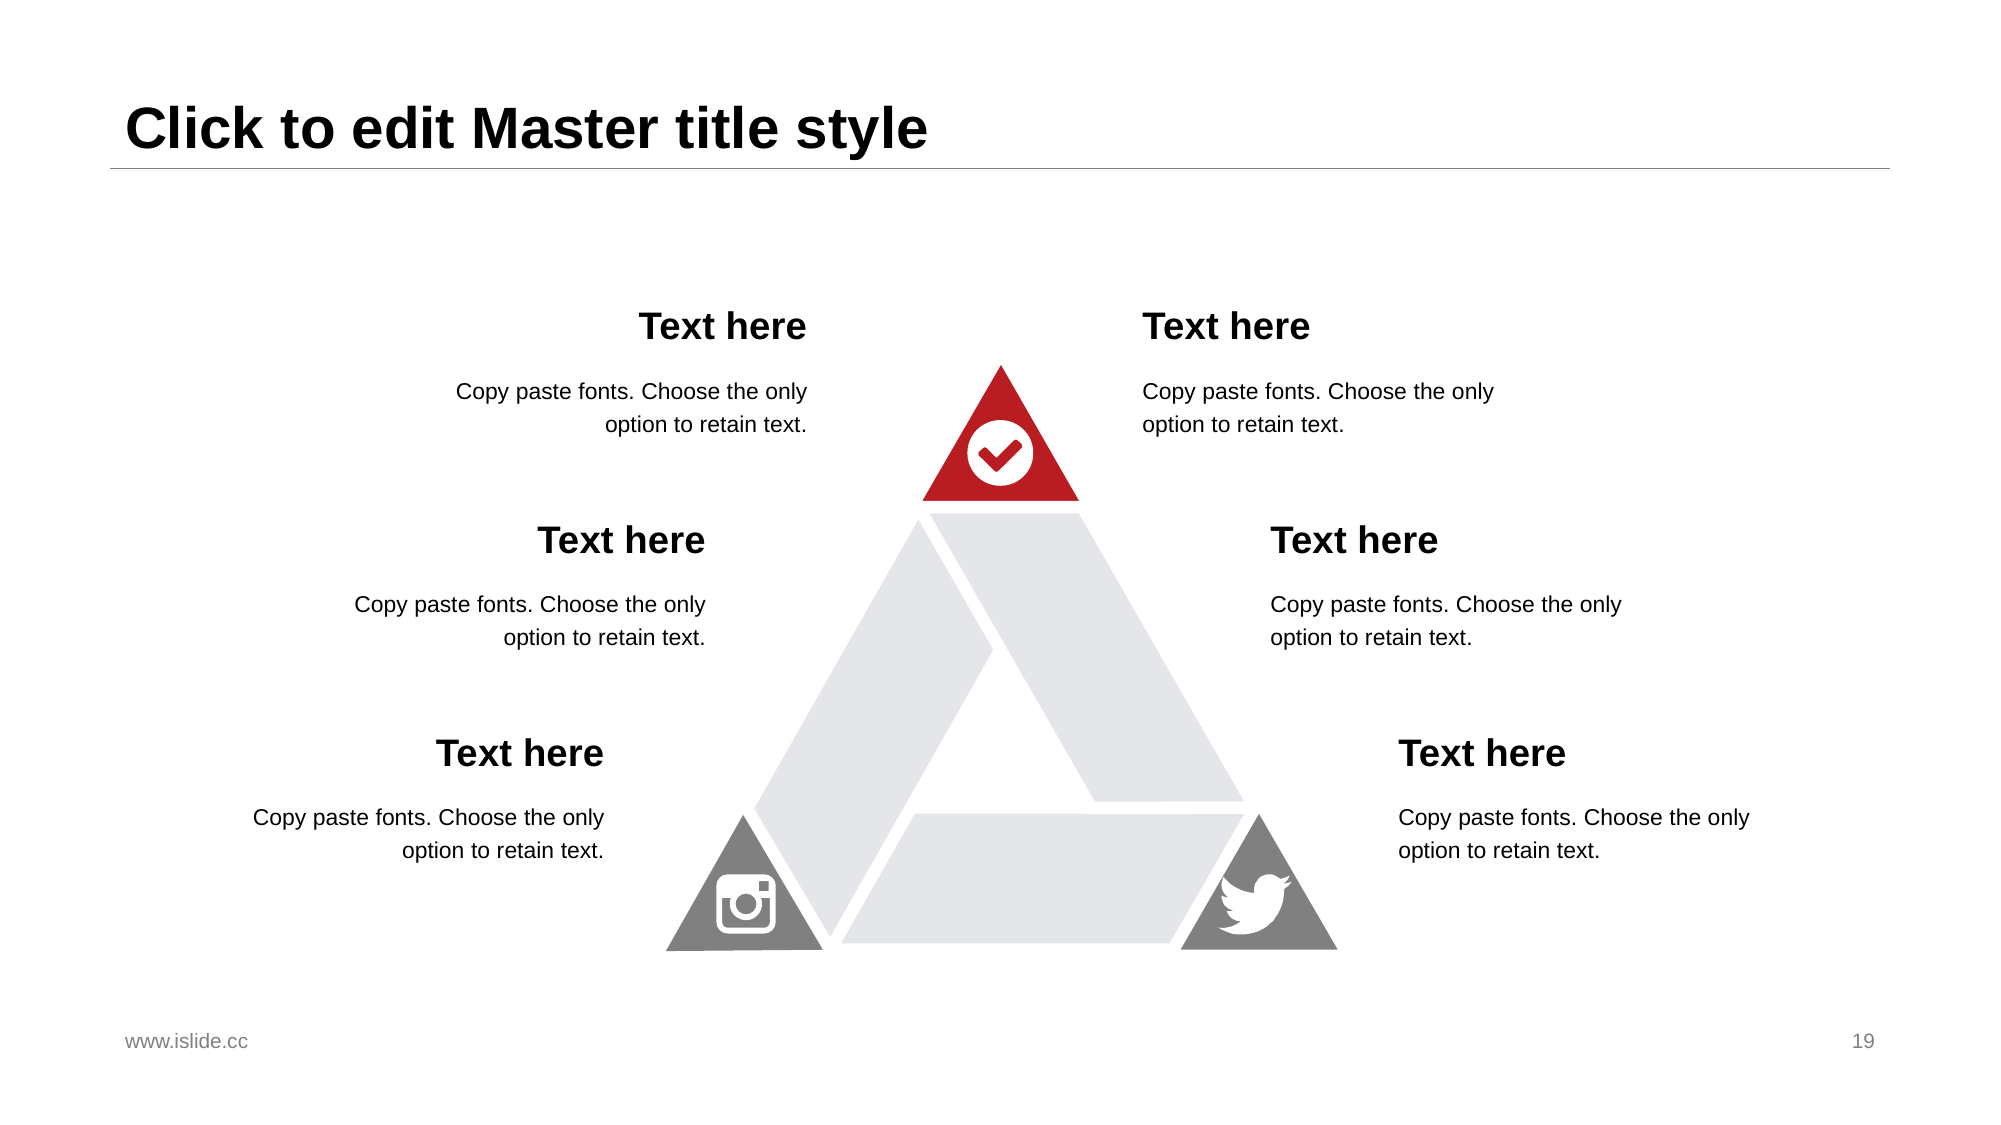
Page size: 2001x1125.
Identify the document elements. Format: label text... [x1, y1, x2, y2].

footer www.islide.cc [109, 1023, 790, 1058]
slide_number 19 [1412, 1023, 1890, 1058]
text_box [224, 294, 1787, 997]
title Click to edit Master title style [109, 0, 1890, 169]
